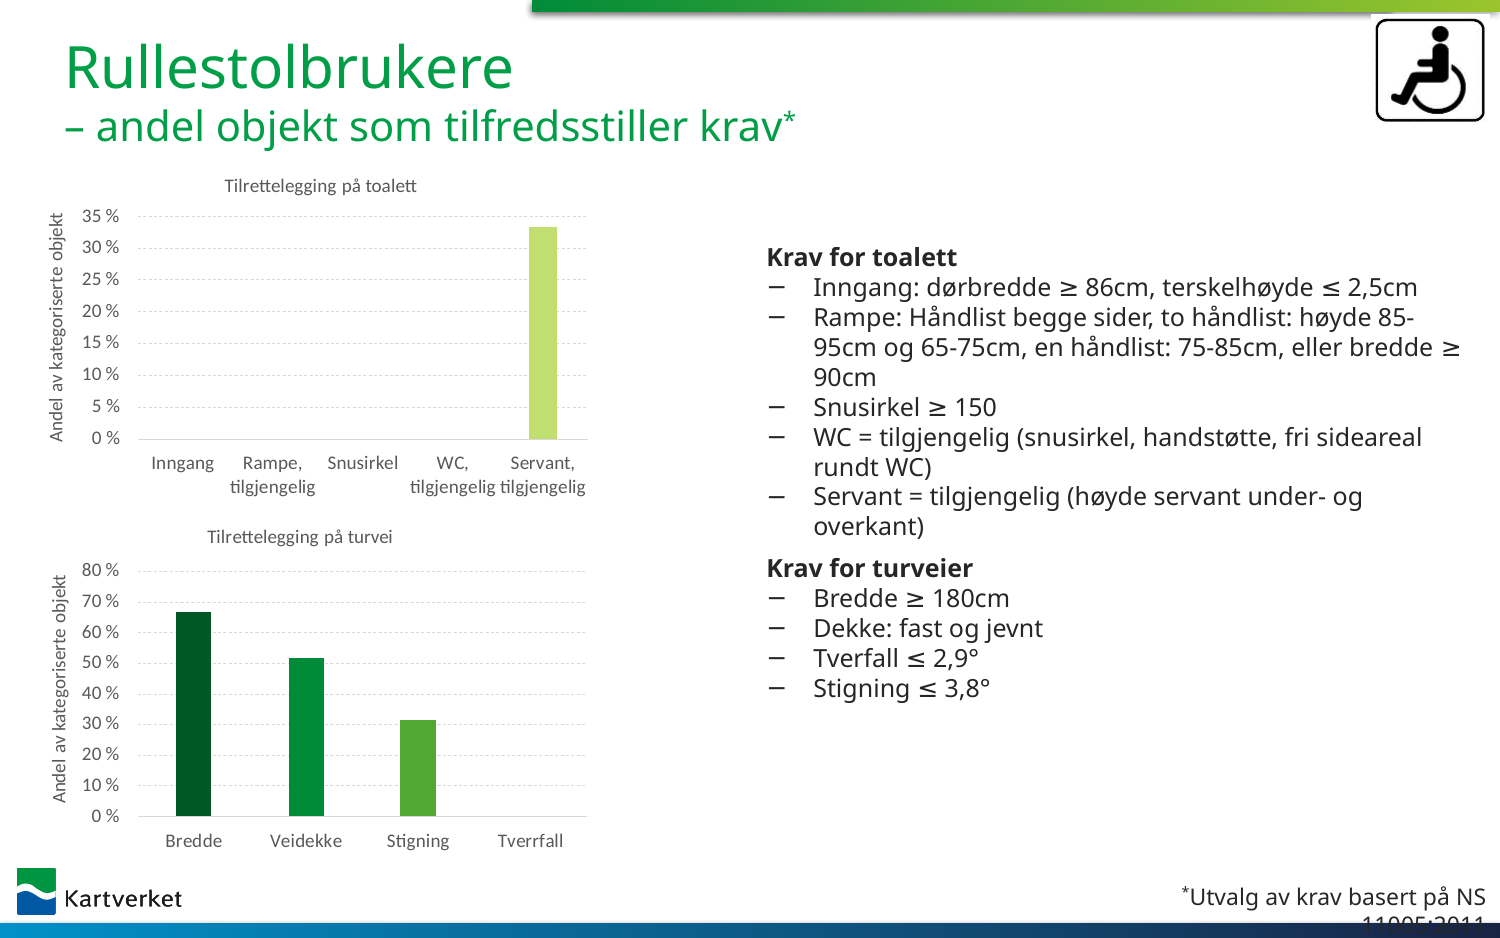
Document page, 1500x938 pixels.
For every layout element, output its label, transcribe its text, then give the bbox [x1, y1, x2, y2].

picture [41, 520, 598, 859]
text_box Krav for turveier Bredde ≥ 180cm Dekke: fast og jevnt Tverfall ≤ 2,9° Stigning ≤ 3,8° [751, 545, 1483, 710]
text_box *Utvalg av krav basert på NS 11005:2011 [1068, 873, 1500, 938]
text_box Krav for toalett Inngang: dørbredde ≥ 86cm, terskelhøyde ≤ 2,5cm Rampe: Håndlist begge sider, to håndlist: høyde 85-95cm og 65-75cm, en håndlist: 75-85cm, eller bredde ≥ 90cm Snusirkel ≥ 150 WC = tilgjengelig (snusirkel, handstøtte, fri sideareal rundt WC) Servant = tilgjengelig (høyde servant under- og overkant) [751, 234, 1483, 545]
picture [1371, 13, 1491, 127]
text_box Rullestolbrukere – andel objekt som tilfredsstiller krav* [49, 14, 1431, 158]
picture [41, 166, 599, 505]
